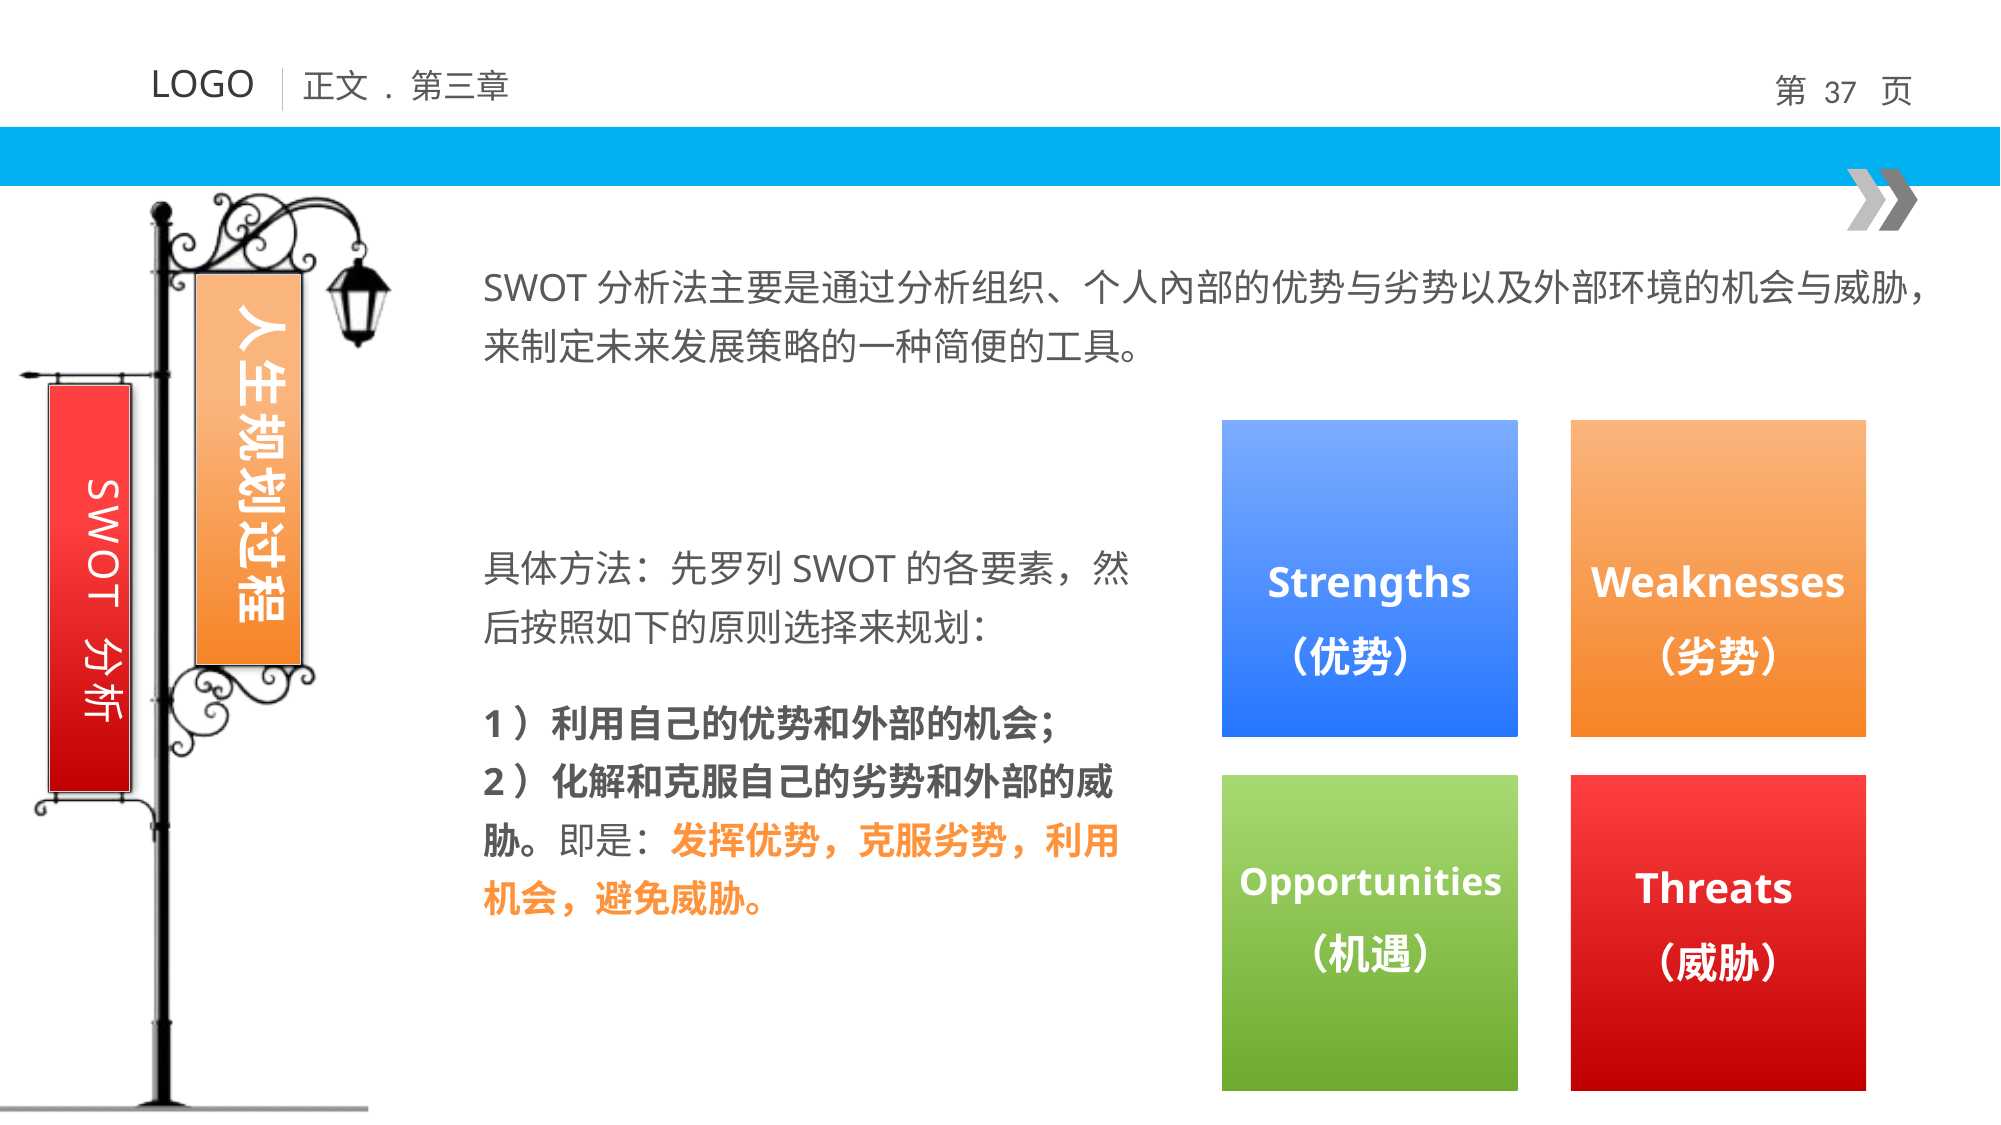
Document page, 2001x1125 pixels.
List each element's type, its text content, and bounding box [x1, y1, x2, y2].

text_box SWOT 分析 [56, 404, 138, 799]
picture [0, 187, 413, 1125]
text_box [1221, 420, 1518, 737]
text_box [1570, 775, 1867, 1091]
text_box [1570, 420, 1867, 737]
text_box 具体方法：先罗列SWOT的各要素，然后按照如下的原则选择来规划： 1）利用自己的优势和外部的机会； 2）化解和克服自己的劣势和外部的威胁。即是：发挥优势，克服劣势，利用机会，避免威胁。 [468, 524, 1166, 928]
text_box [1221, 775, 1520, 1091]
text_box SWOT分析法主要是通过分析组织、个人內部的优势与劣势以及外部环境的机会与威胁，来制定未来发展策略的一种简便的工具。 [468, 243, 1945, 376]
